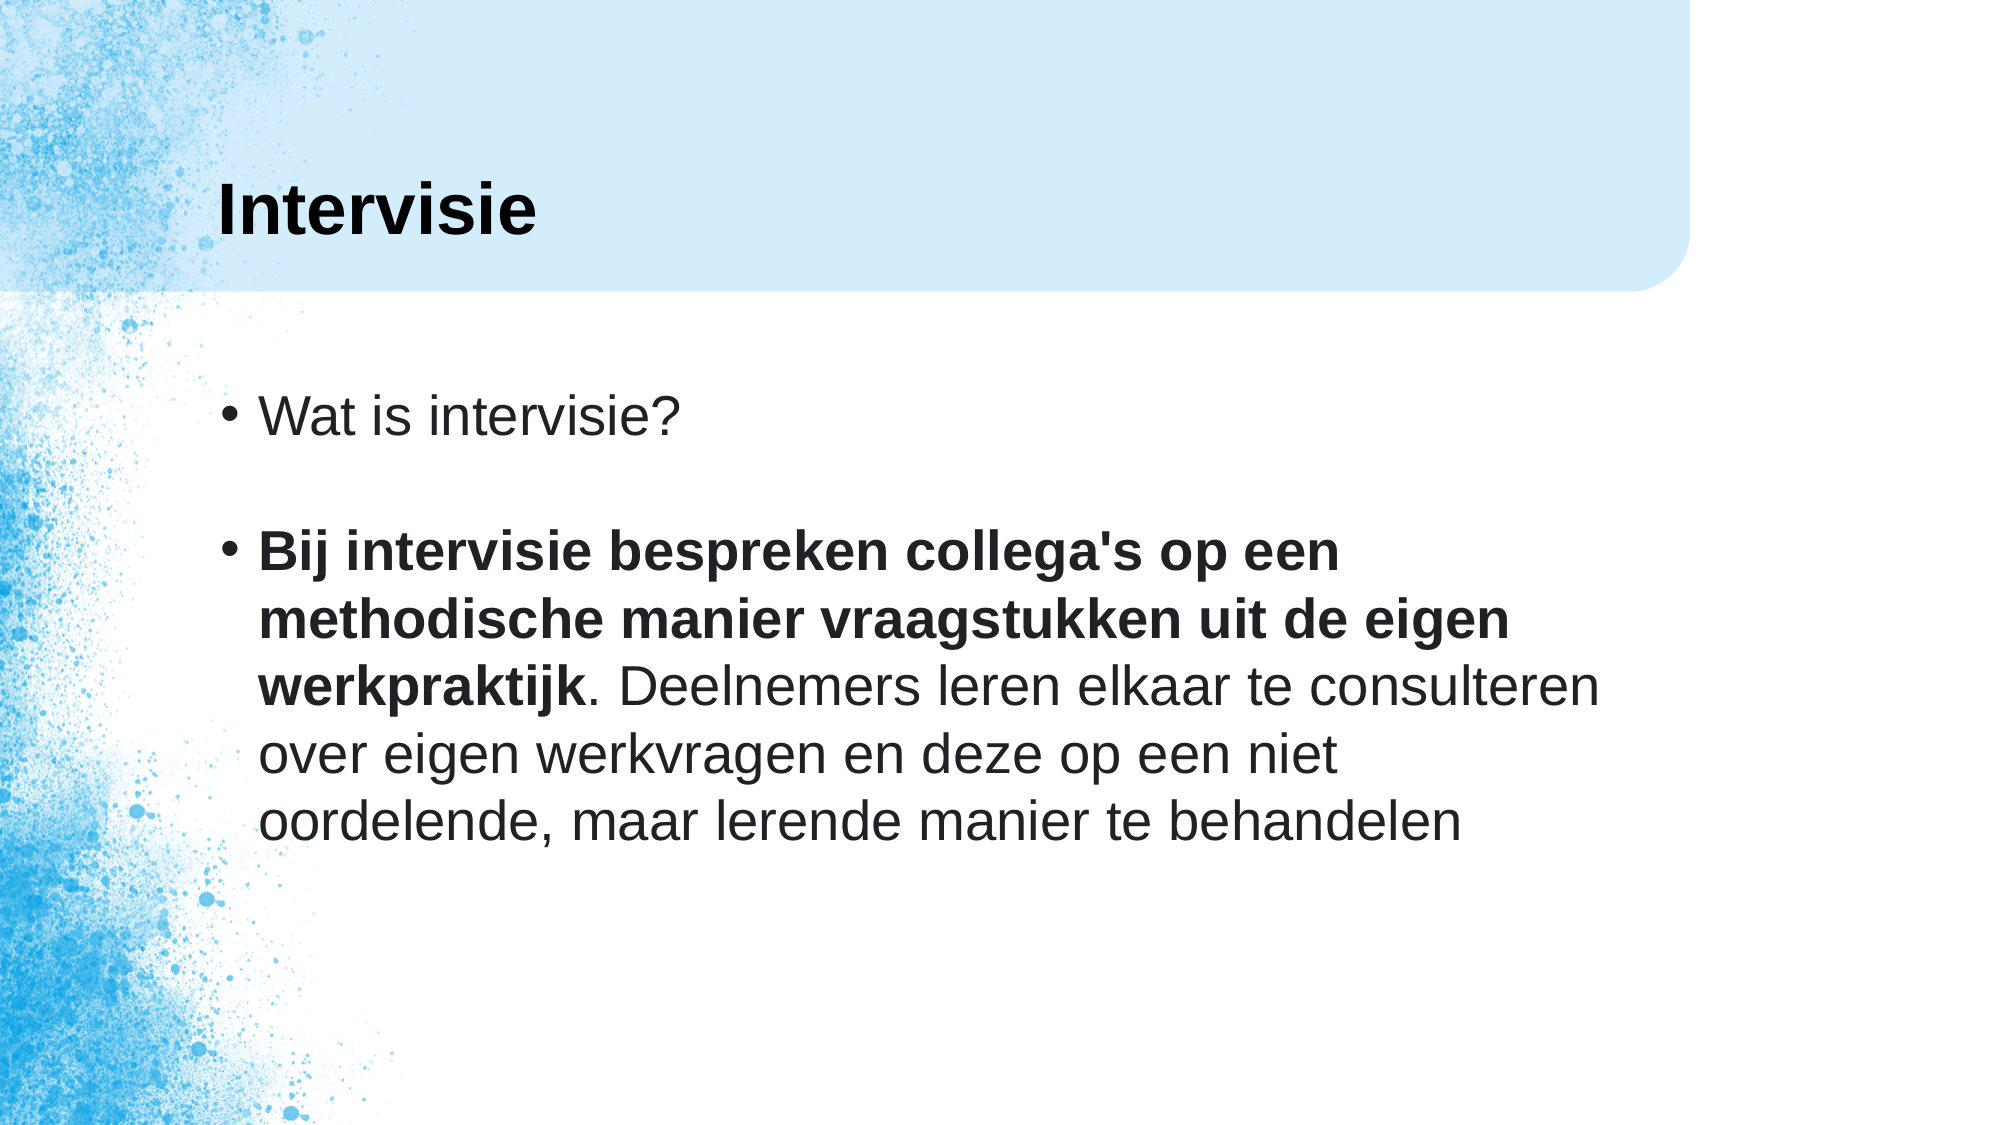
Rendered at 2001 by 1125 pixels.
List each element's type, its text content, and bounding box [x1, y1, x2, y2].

picture [0, 0, 415, 1125]
list Wat is intervisie? Bij intervisie bespreken collega's op een methodische manier vraagstukken uit de eigen werkpraktijk. Deelnemers leren elkaar te consulteren over eigen werkvragen en deze op een niet oordelende, maar lerende manier te behandelen [220, 379, 1650, 935]
title Intervisie [217, 61, 1556, 250]
